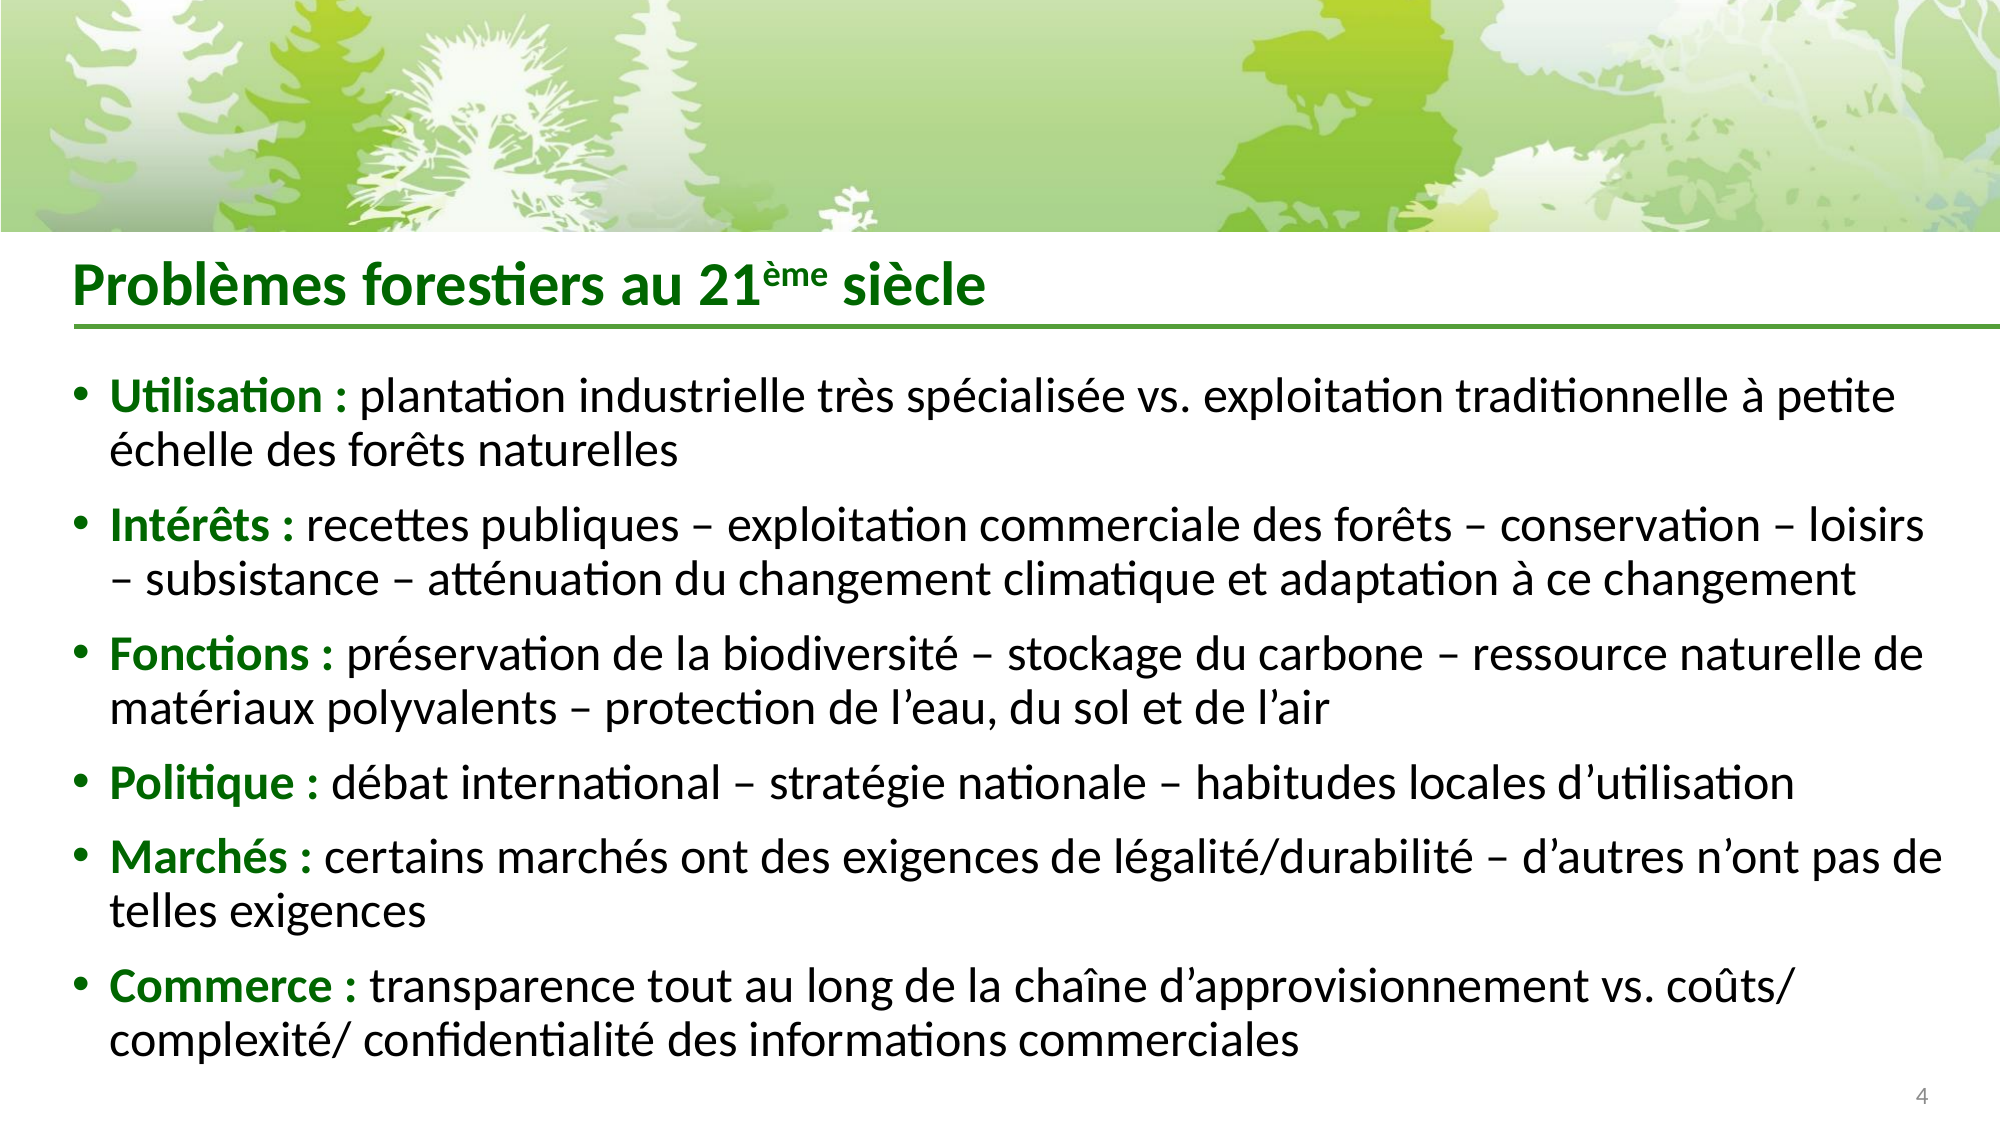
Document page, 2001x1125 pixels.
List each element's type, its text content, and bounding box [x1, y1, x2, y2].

title Problèmes forestiers au 21ème siècle [57, 191, 1408, 362]
slide_number 4 [1493, 1065, 1944, 1125]
list Utilisation : plantation industrielle très spécialisée vs. exploitation traditionnelle à petite échelle des forêts naturelles Intérêts : recettes publiques – exploitation commerciale des forêts – conservation – loisirs – subsistance – atténuation du changement climatique et adaptation à ce changement Fonctions : préservation de la biodiversité – stockage du carbone – ressource naturelle de matériaux polyvalents – protection de l’eau, du sol et de l’air Politique : débat international – stratégie nationale – habitudes locales d’utilisation Marchés : certains marchés ont des exigences de légalité/durabilité – d’autres n’ont pas de telles exigences Commerce : transparence tout au long de la chaîne d’approvisionnement vs. coûts/ complexité/ confidentialité des informations commerciales [57, 362, 1966, 1125]
picture [0, 0, 2000, 232]
